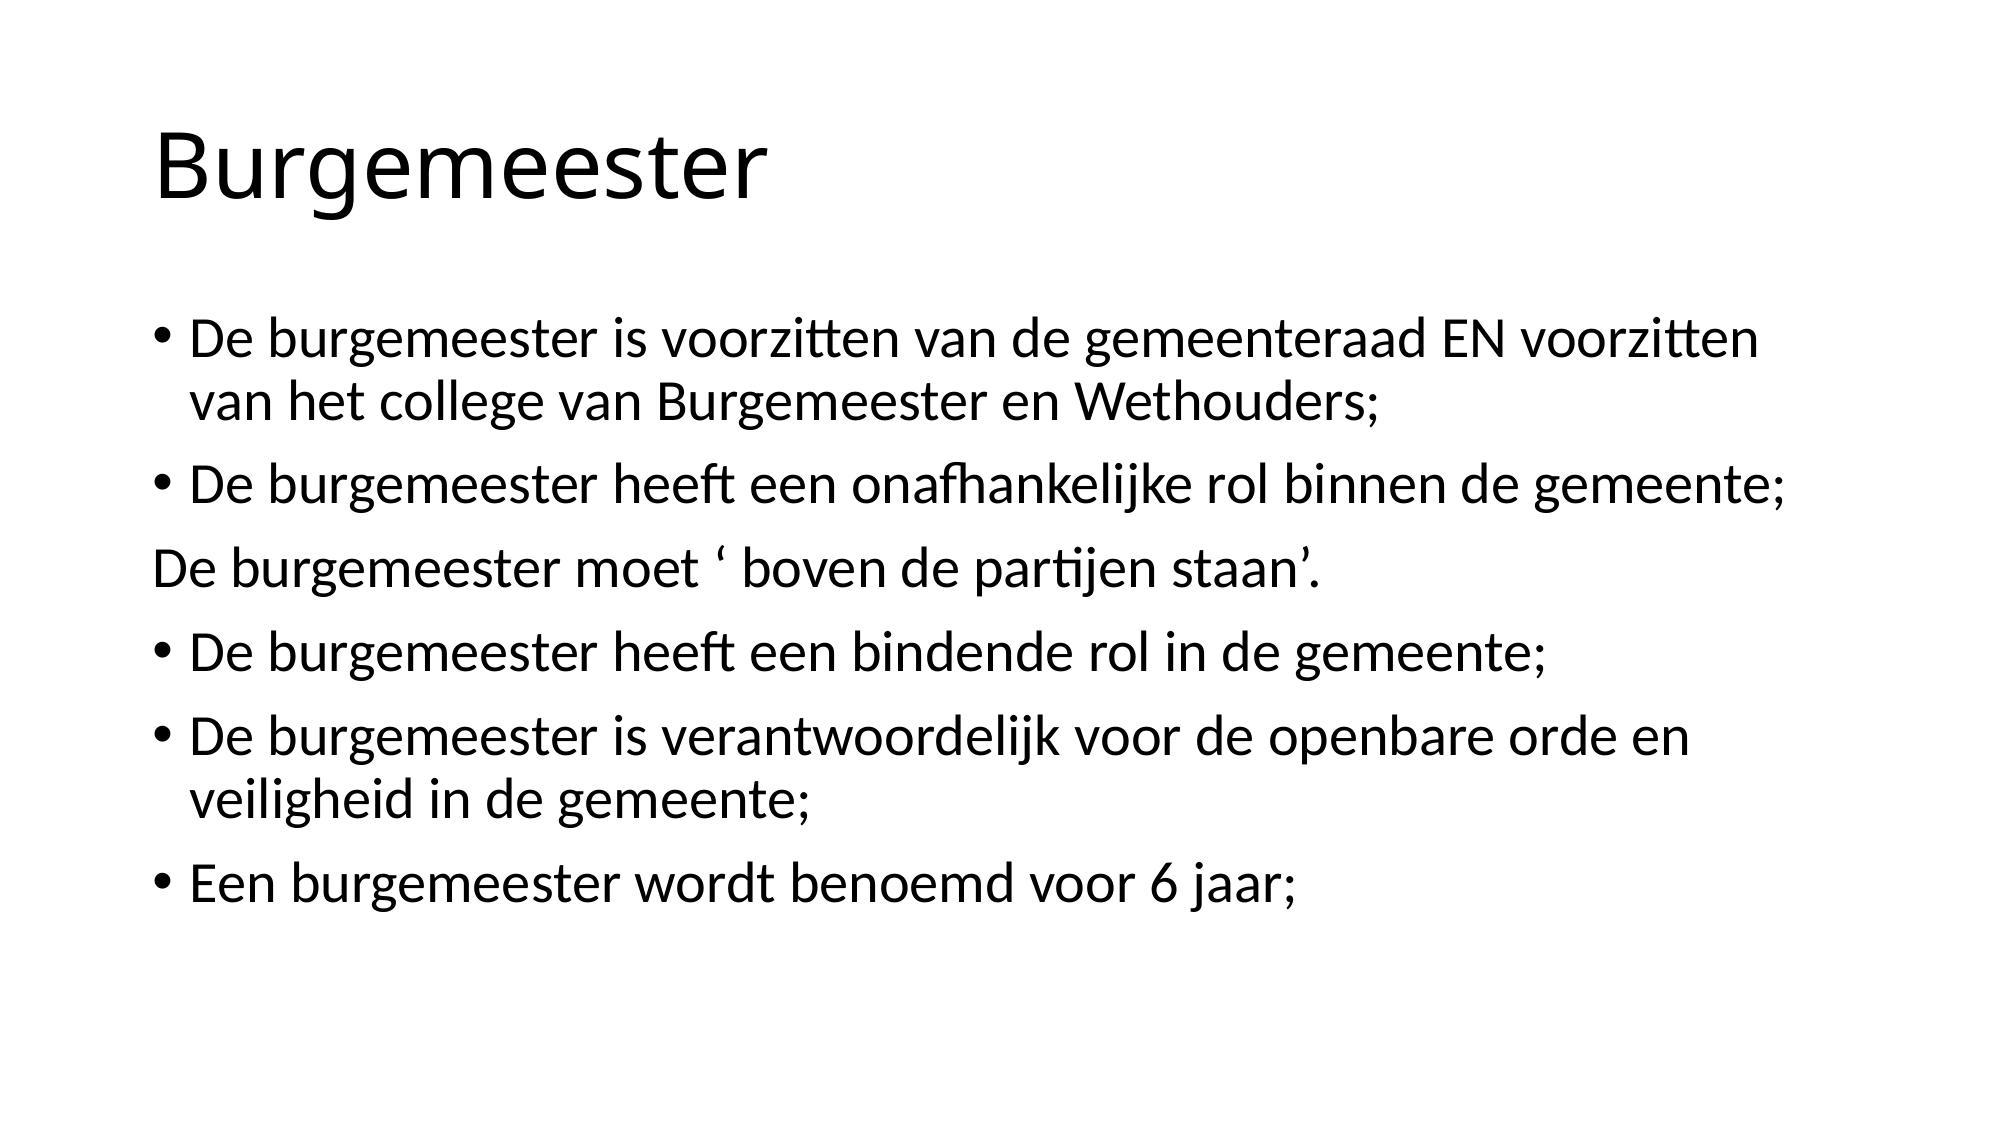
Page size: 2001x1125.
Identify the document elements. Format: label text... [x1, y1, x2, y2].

list De burgemeester is voorzitten van de gemeenteraad EN voorzitten van het college van Burgemeester en Wethouders; De burgemeester heeft een onafhankelijke rol binnen de gemeente; De burgemeester moet ‘ boven de partijen staan’. De burgemeester heeft een bindende rol in de gemeente; De burgemeester is verantwoordelijk voor de openbare orde en veiligheid in de gemeente; Een burgemeester wordt benoemd voor 6 jaar; [137, 299, 1863, 1014]
title Burgemeester [137, 59, 1863, 278]
